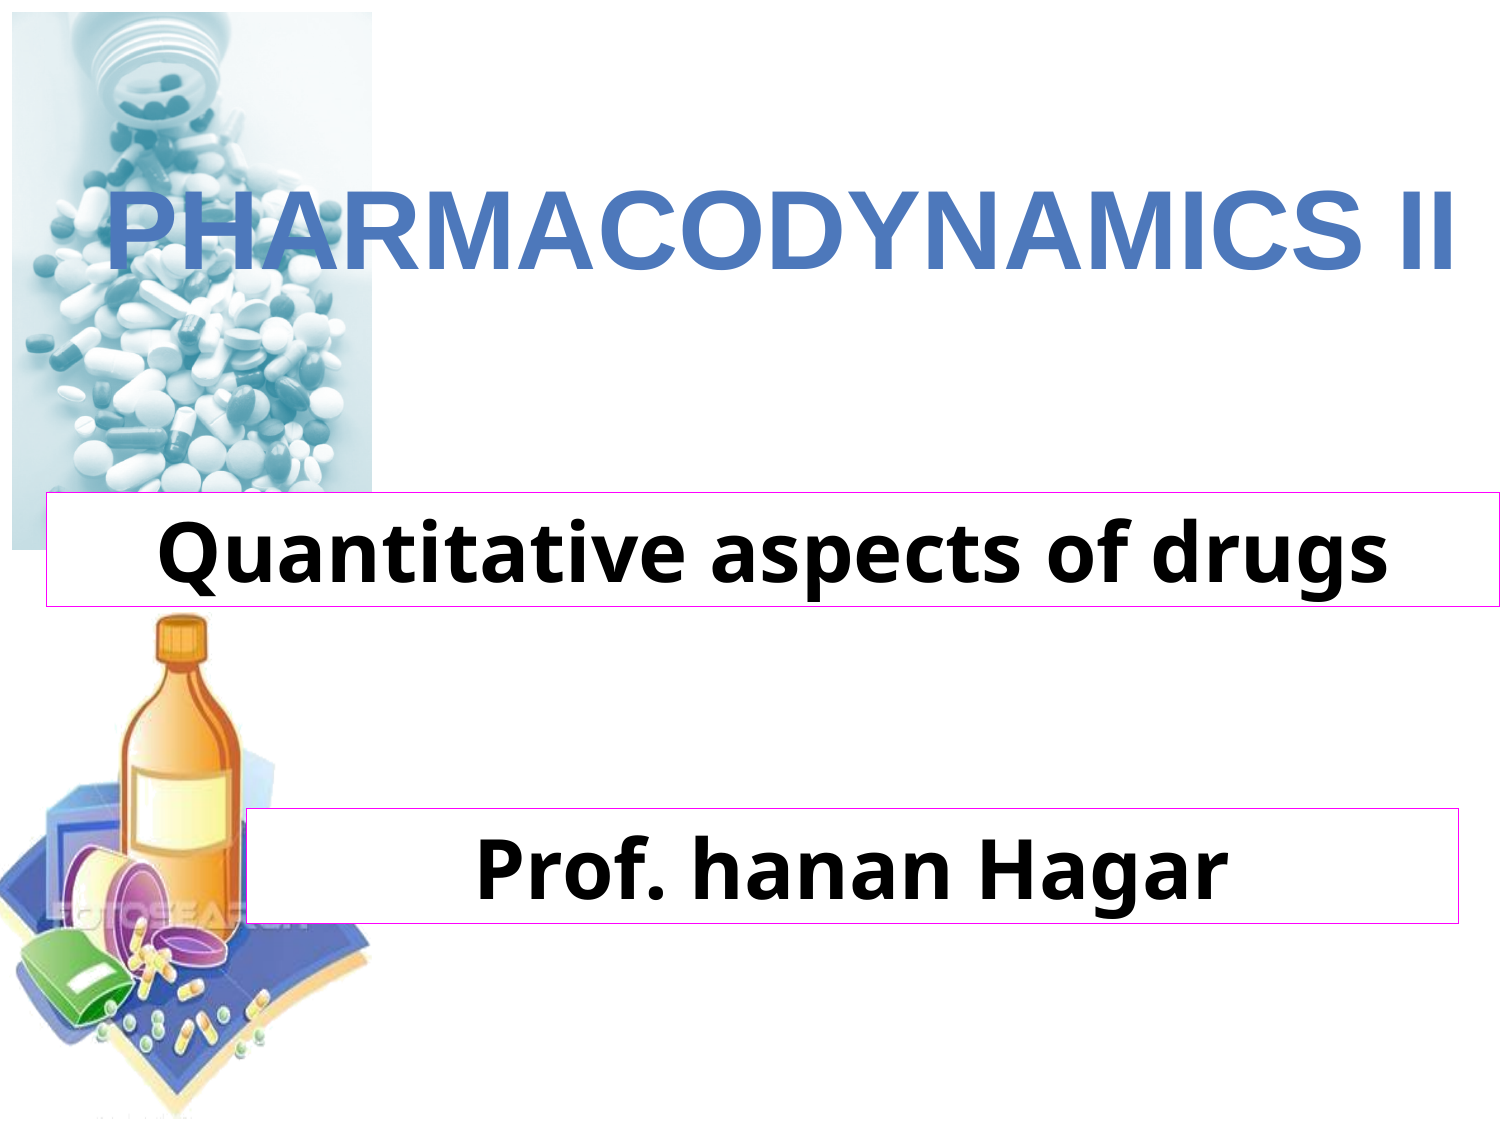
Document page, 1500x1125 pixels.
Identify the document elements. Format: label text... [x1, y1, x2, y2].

text_box Prof. hanan Hagar [377, 808, 1459, 924]
picture [0, 612, 372, 1119]
text_box Quantitative aspects of drugs [46, 492, 1500, 607]
picture [12, 12, 372, 551]
text_box Pharmacodynamics Ii [376, 149, 1482, 300]
